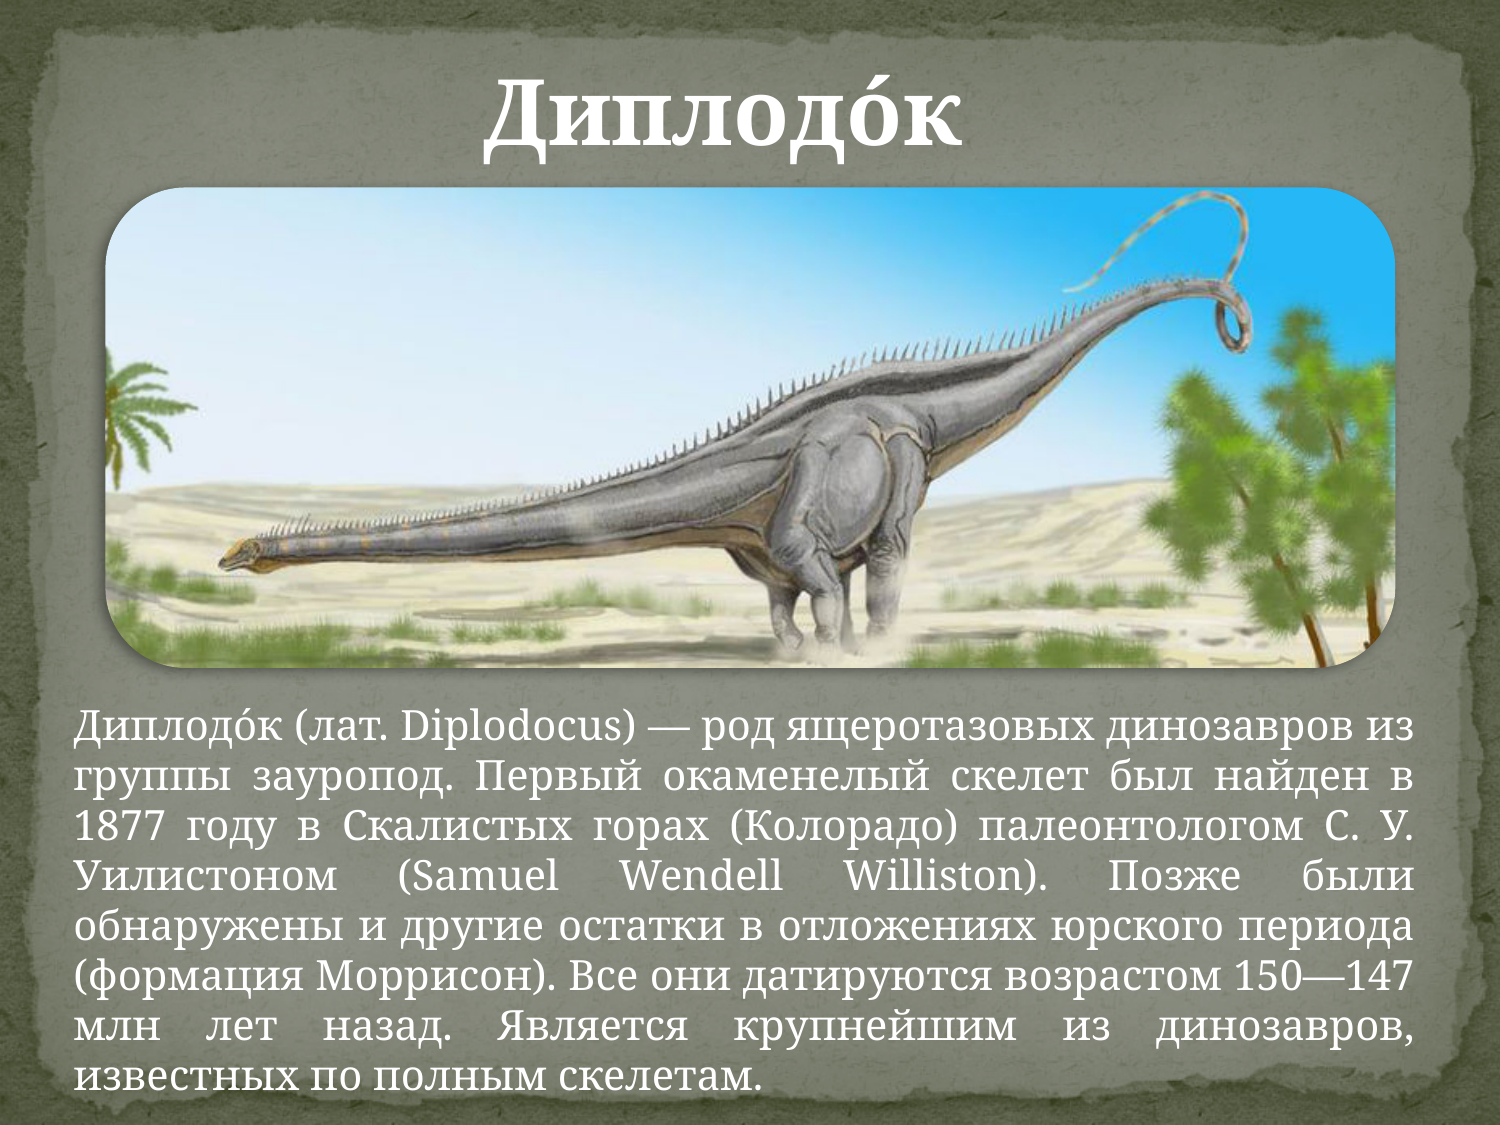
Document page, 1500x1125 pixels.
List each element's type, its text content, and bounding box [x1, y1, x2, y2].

text_box Диплодо́к (лат. Diplodocus) — род ящеротазовых динозавров из группы зауропод. Первый окаменелый скелет был найден в 1877 году в Скалистых горах (Колорадо) палеонтологом С. У. Уилистоном (Samuel Wendell Williston). Позже были обнаружены и другие остатки в отложениях юрского периода (формация Моррисон). Все они датируются возрастом 150—147 млн лет назад. Является крупнейшим из динозавров, известных по полным скелетам. [58, 691, 1430, 1107]
picture [105, 187, 1397, 669]
text_box Диплодо́к [468, 46, 1002, 172]
